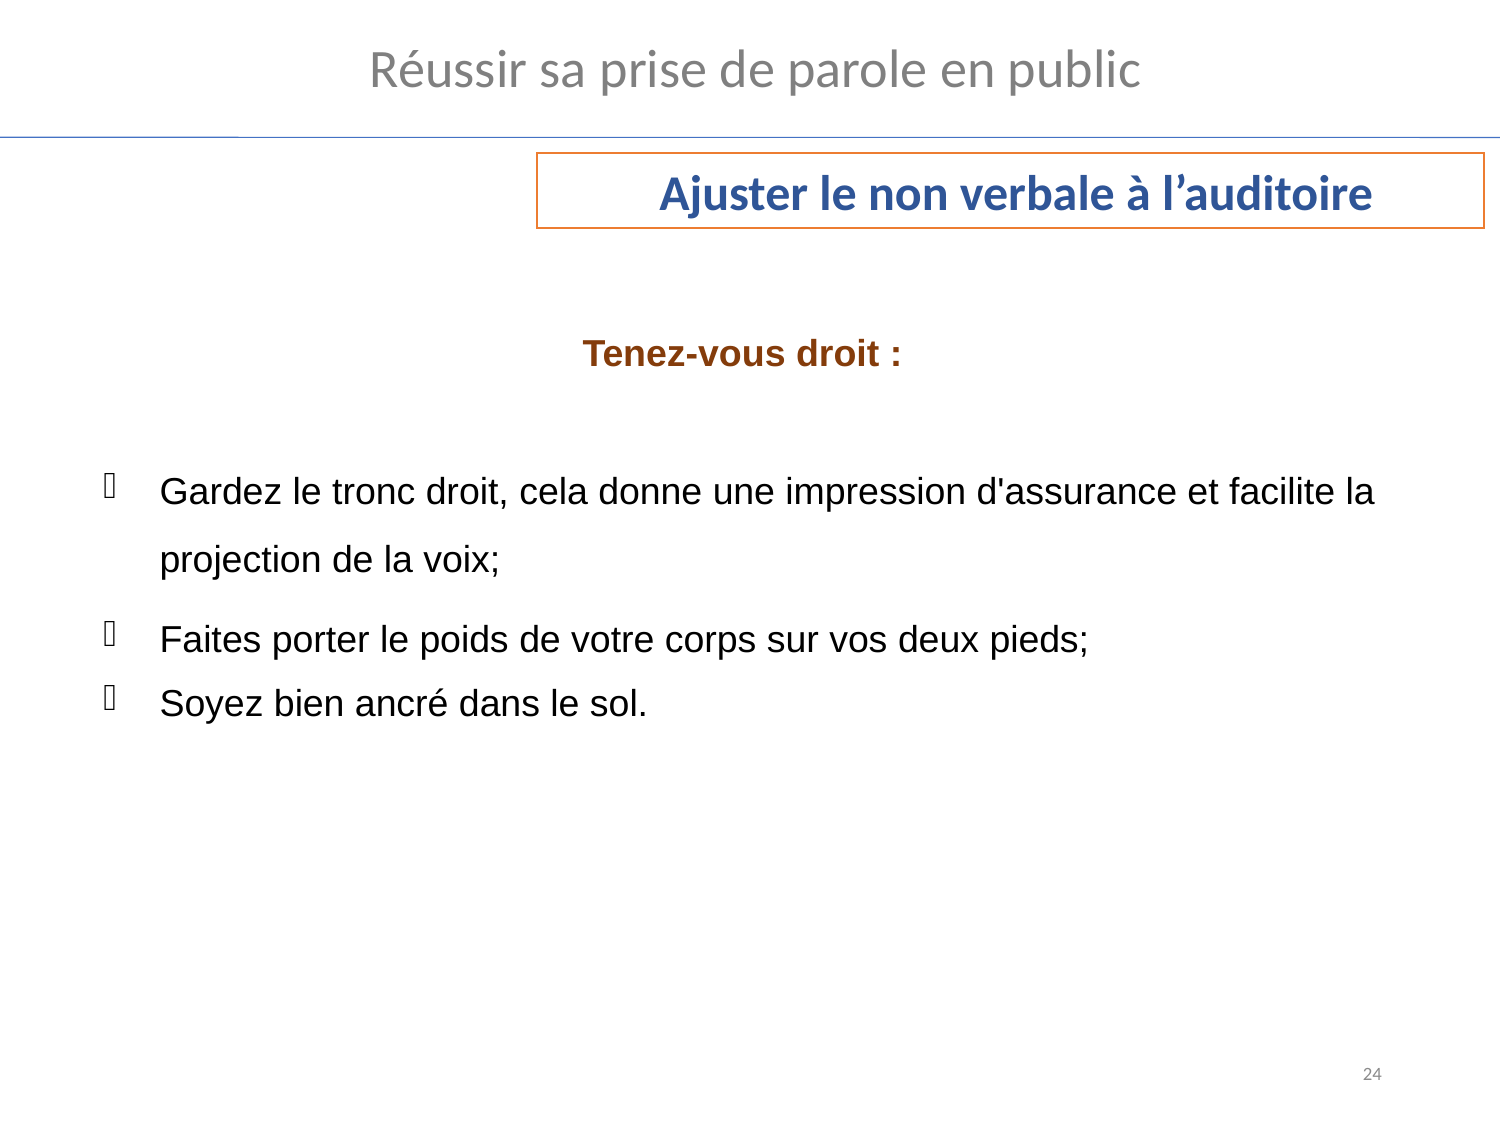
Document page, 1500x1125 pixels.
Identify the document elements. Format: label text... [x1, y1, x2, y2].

text_box Tenez-vous droit : Gardez le tronc droit, cela donne une impression d'assurance et facilite la projection de la voix; Faites porter le poids de votre corps sur vos deux pieds; Soyez bien ancré dans le sol. [88, 314, 1397, 732]
slide_number 24 [1059, 1042, 1397, 1103]
text_box Réussir sa prise de parole en public [11, 25, 1500, 106]
text_box Ajuster le non verbale à l’auditoire [536, 152, 1485, 229]
